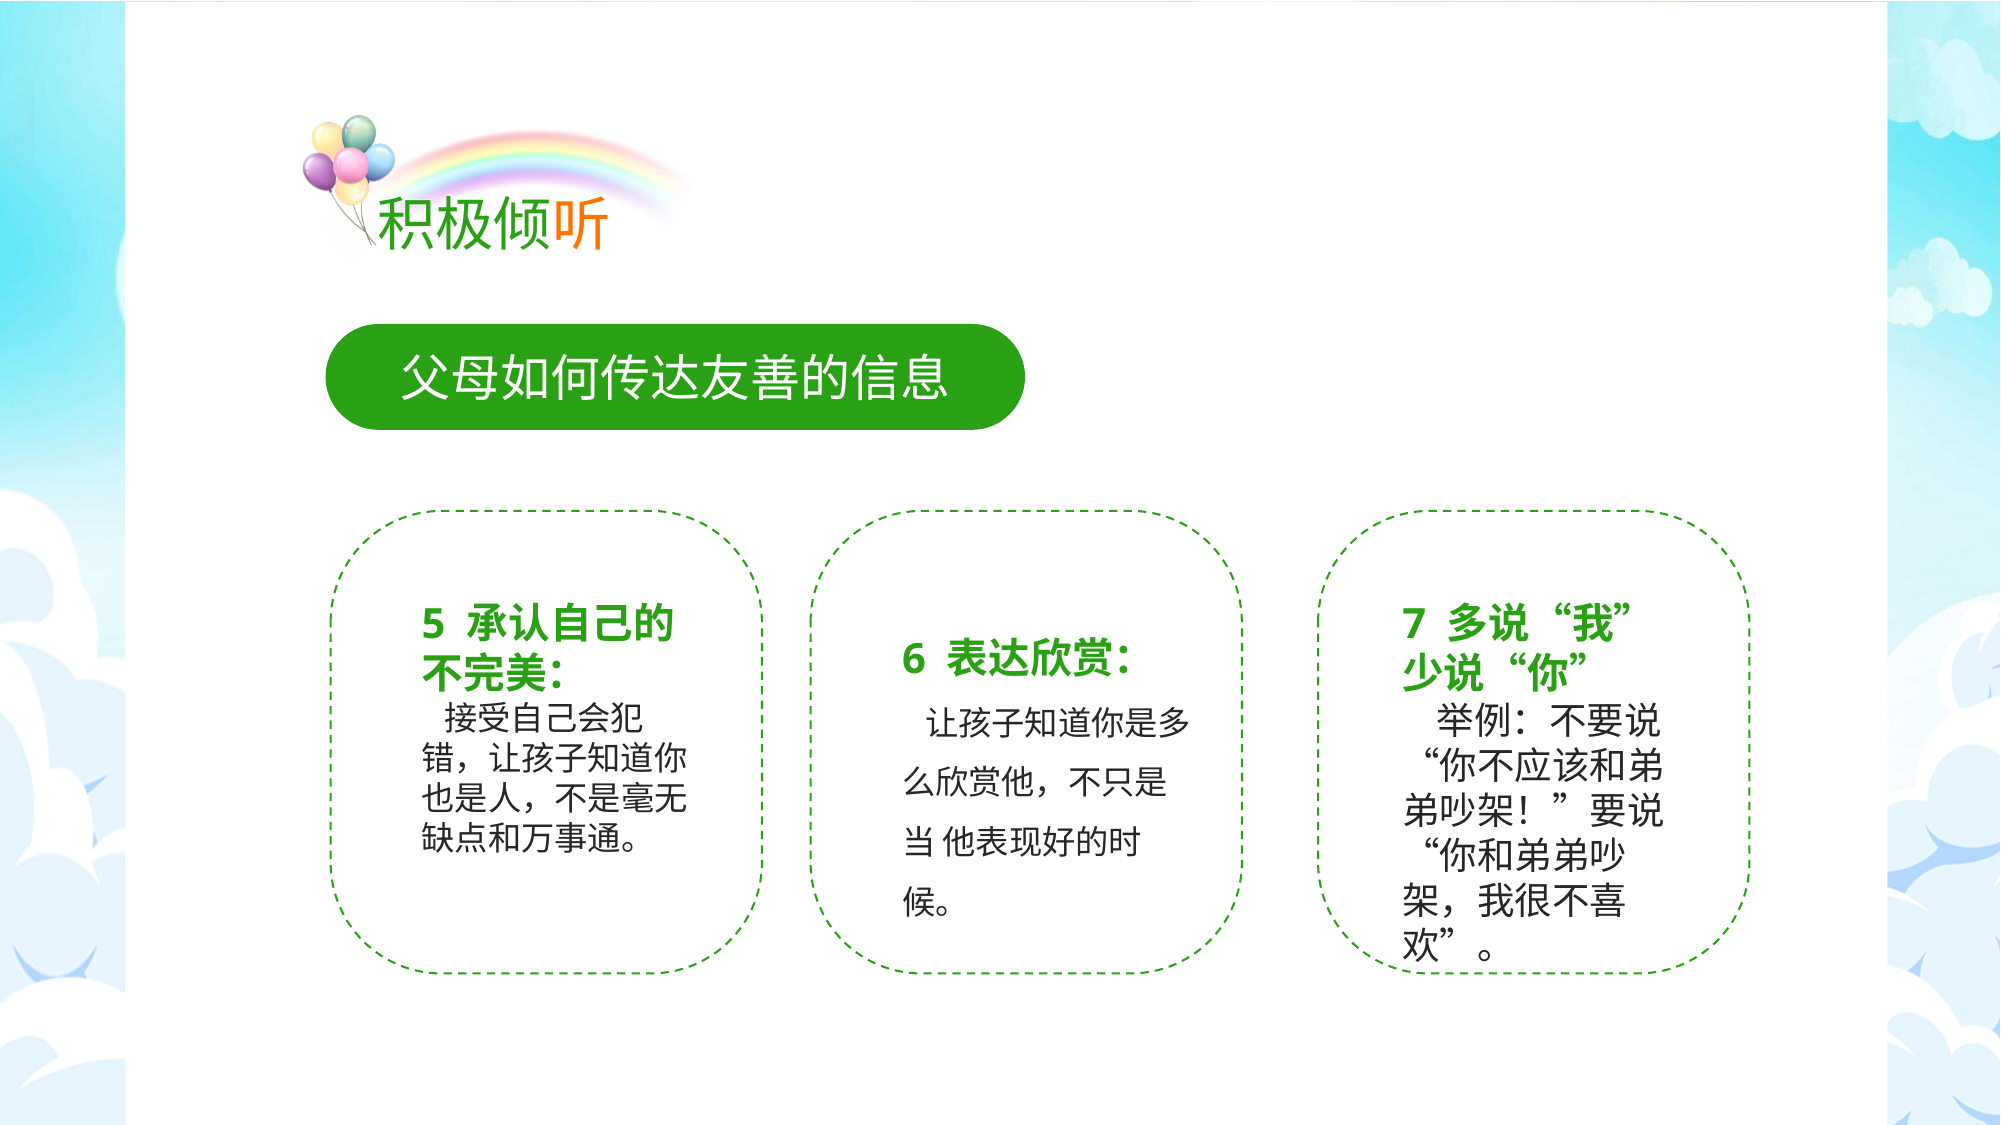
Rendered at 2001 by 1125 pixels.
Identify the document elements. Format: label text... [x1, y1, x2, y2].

text_box [1316, 509, 1751, 967]
picture [0, 0, 2000, 1125]
text_box [809, 509, 1244, 975]
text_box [251, 96, 771, 273]
text_box 5 承认自己的不完美： 接受自己会犯错，让孩子知道你也是人，不是毫无缺点和万事通。 [406, 589, 720, 865]
text_box 6 表达欣赏： 让孩子知道你是多么欣赏他，不只是当 他表现好的时候。 [887, 599, 1213, 929]
text_box [329, 509, 764, 975]
text_box 7 多说“我”少说“你” 举例：不要说“你不应该和弟弟吵架！”要说“你和弟弟吵架，我很不喜欢”。 [1387, 589, 1700, 975]
text_box 父母如何传达友善的信息 [325, 323, 1026, 430]
